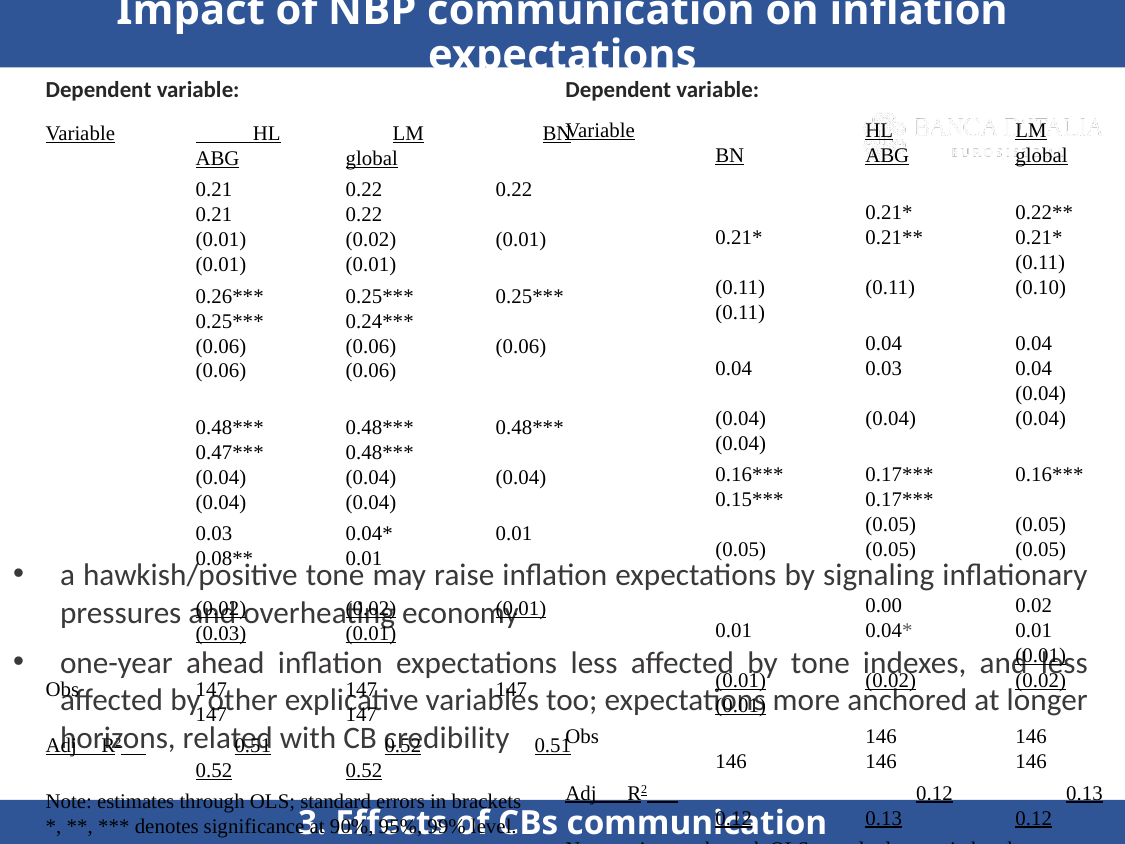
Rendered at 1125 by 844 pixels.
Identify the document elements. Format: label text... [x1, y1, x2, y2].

picture [863, 112, 1102, 162]
title Impact of NBP communication on inflation expectations [0, 0, 1125, 68]
text_box 3. Effects of CBs communication [0, 799, 1125, 844]
text_box a hawkish/positive tone may raise inflation expectations by signaling inflationary pressures and overheating economy one-year ahead inflation expectations less affected by tone indexes, and less affected by other explicative variables too; expectations more anchored at longer horizons, related with CB credibility [0, 547, 1105, 762]
